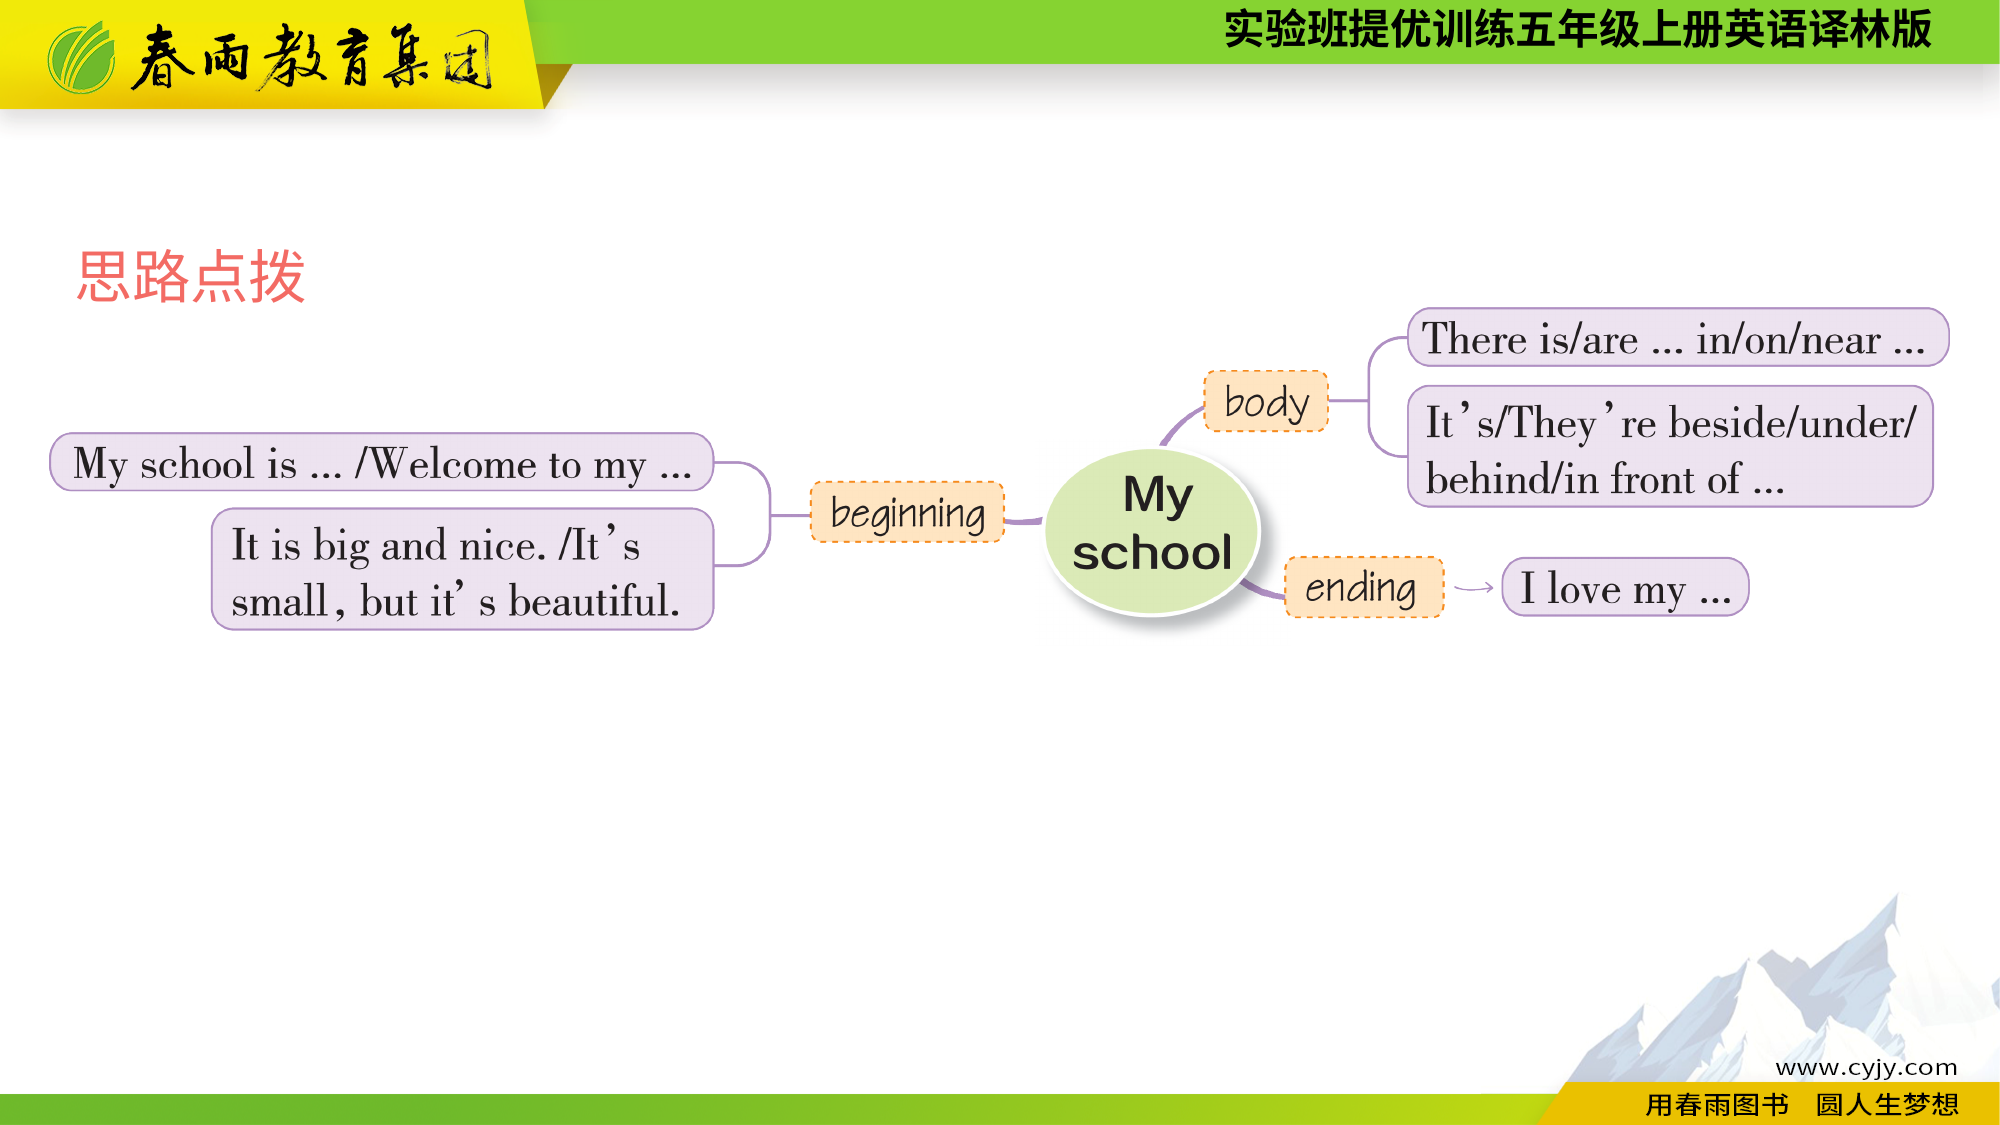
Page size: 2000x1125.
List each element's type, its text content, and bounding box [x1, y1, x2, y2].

picture [0, 0, 2000, 1125]
list 思路点拨 [59, 198, 1944, 306]
